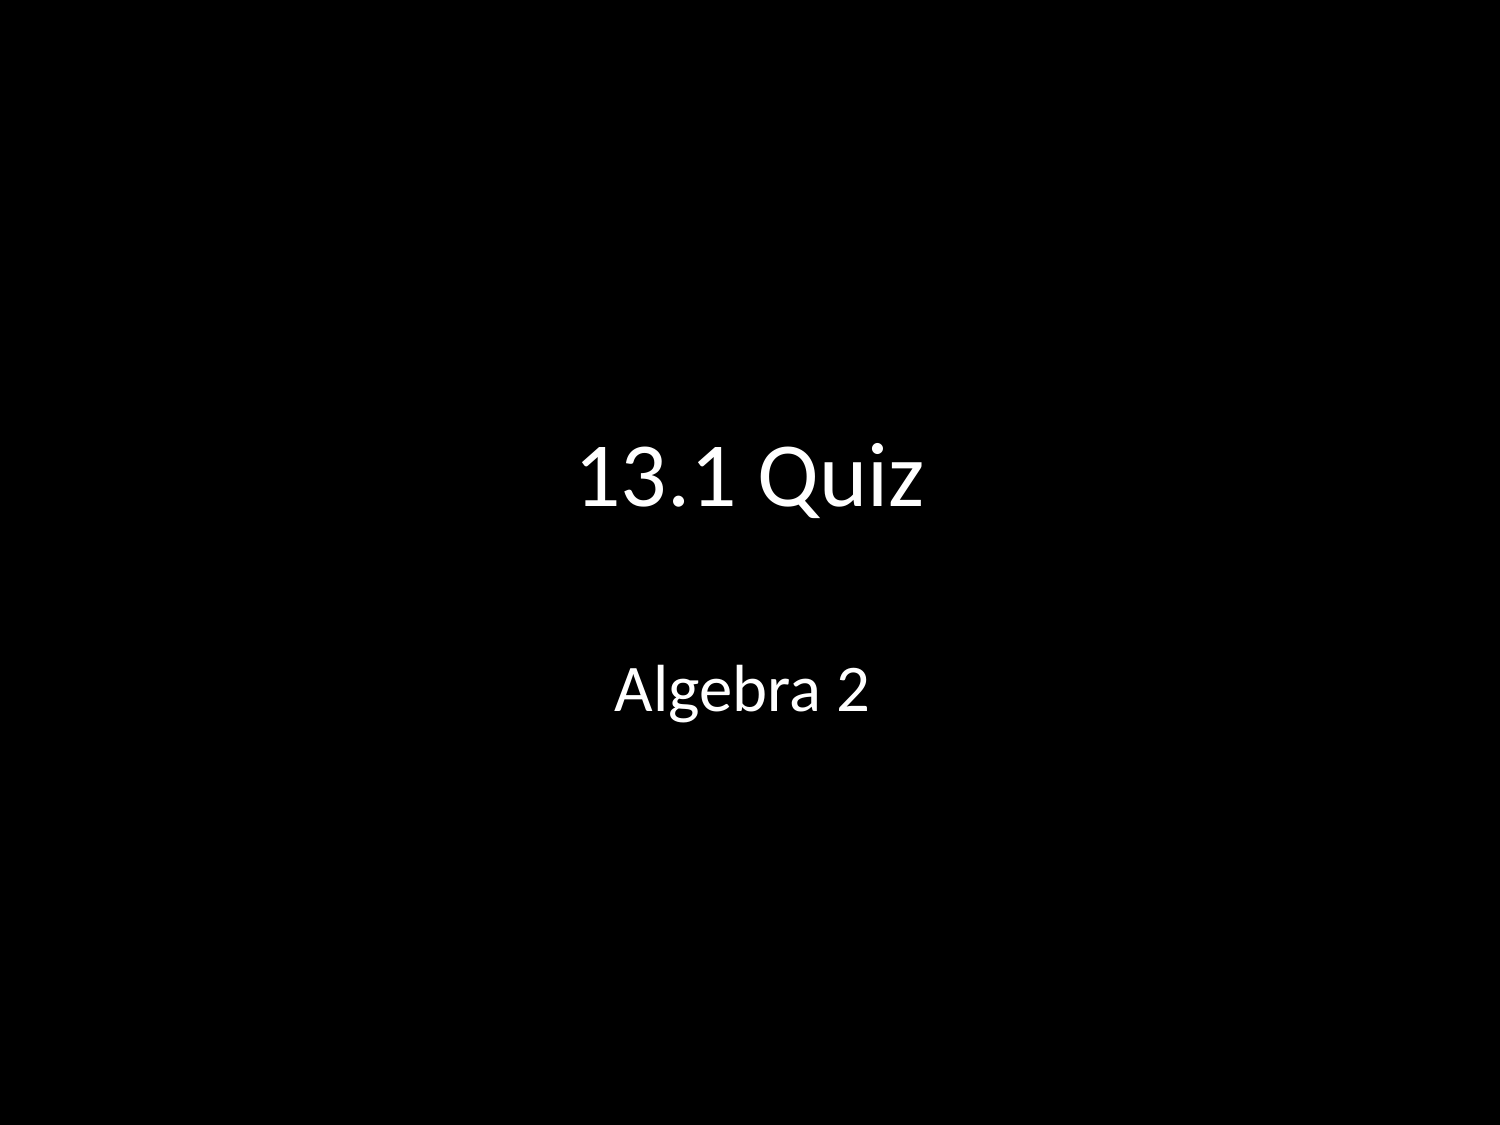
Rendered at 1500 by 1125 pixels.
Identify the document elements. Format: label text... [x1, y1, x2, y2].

title 13.1 Quiz [112, 349, 1388, 591]
subtitle Algebra 2 [225, 637, 1275, 925]
